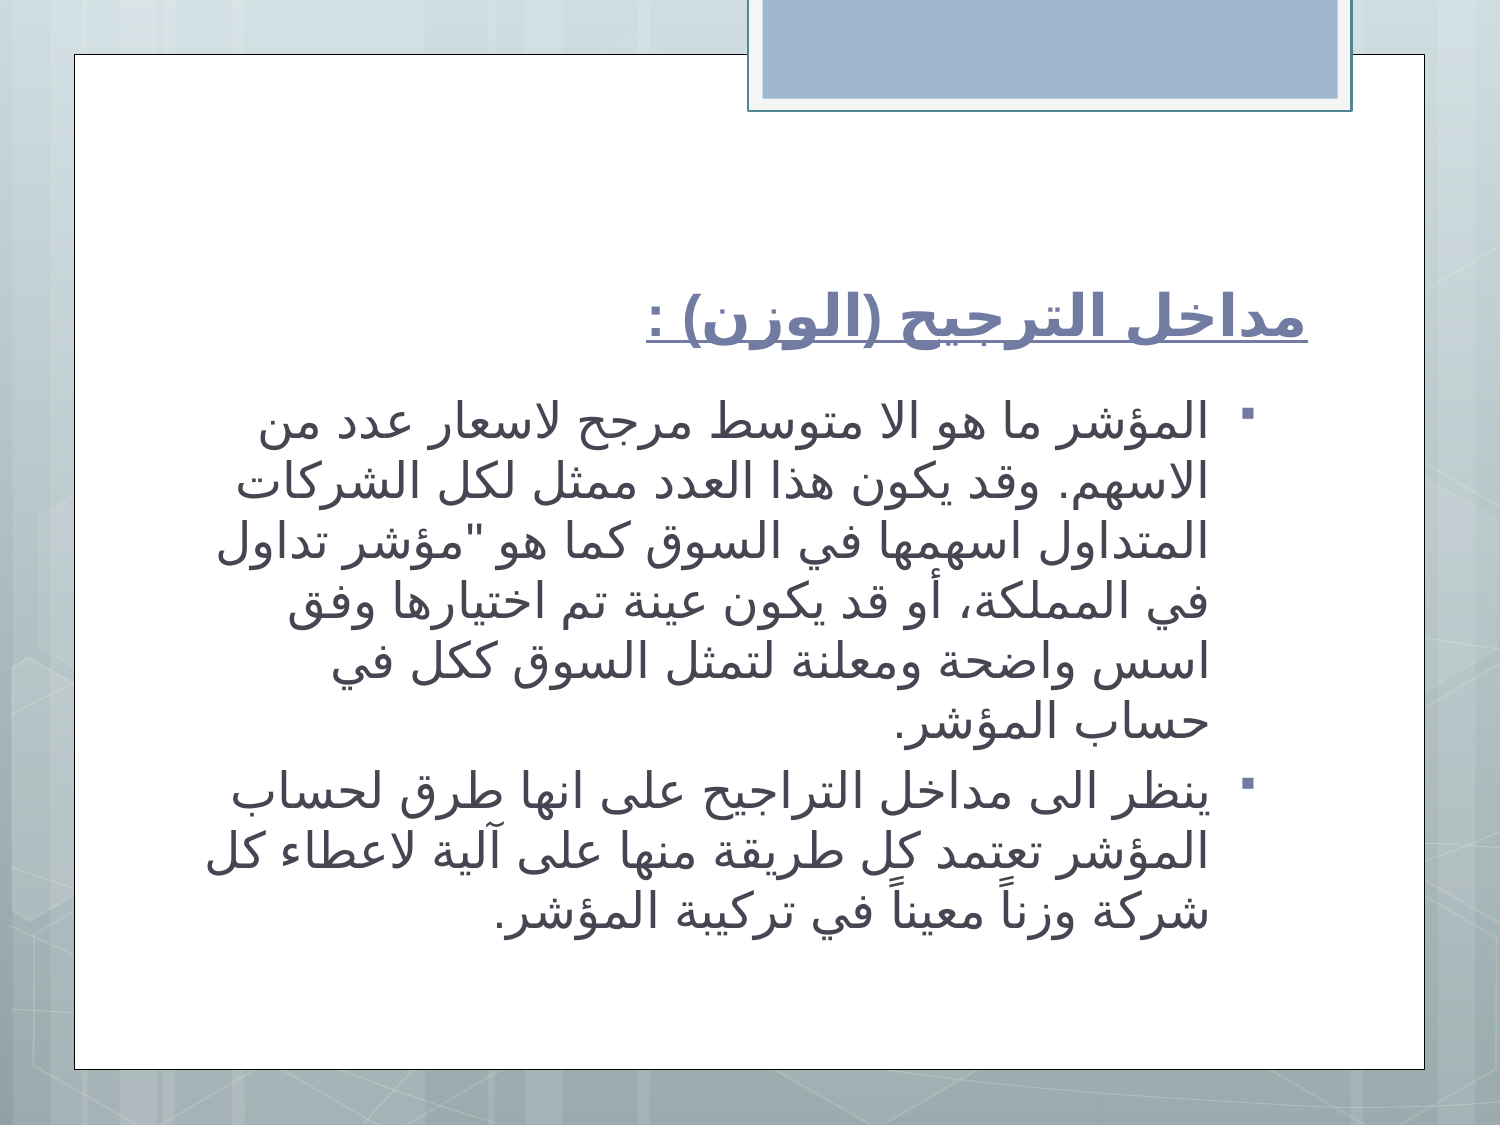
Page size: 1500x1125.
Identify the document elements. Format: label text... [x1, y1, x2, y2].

list المؤشر ما هو الا متوسط مرجح لاسعار عدد من الاسهم. وقد يكون هذا العدد ممثل لكل الشركات المتداول اسهمها في السوق كما هو "مؤشر تداول في المملكة، أو قد يكون عينة تم اختيارها وفق اسس واضحة ومعلنة لتمثل السوق ككل في حساب المؤشر. ينظر الى مداخل التراجيح على انها طرق لحساب المؤشر تعتمد كل طريقة منها على آلية لاعطاء كل شركة وزناً معيناً في تركيبة المؤشر. [171, 381, 1283, 957]
title مداخل الترجيح (الوزن) : [171, 168, 1324, 357]
